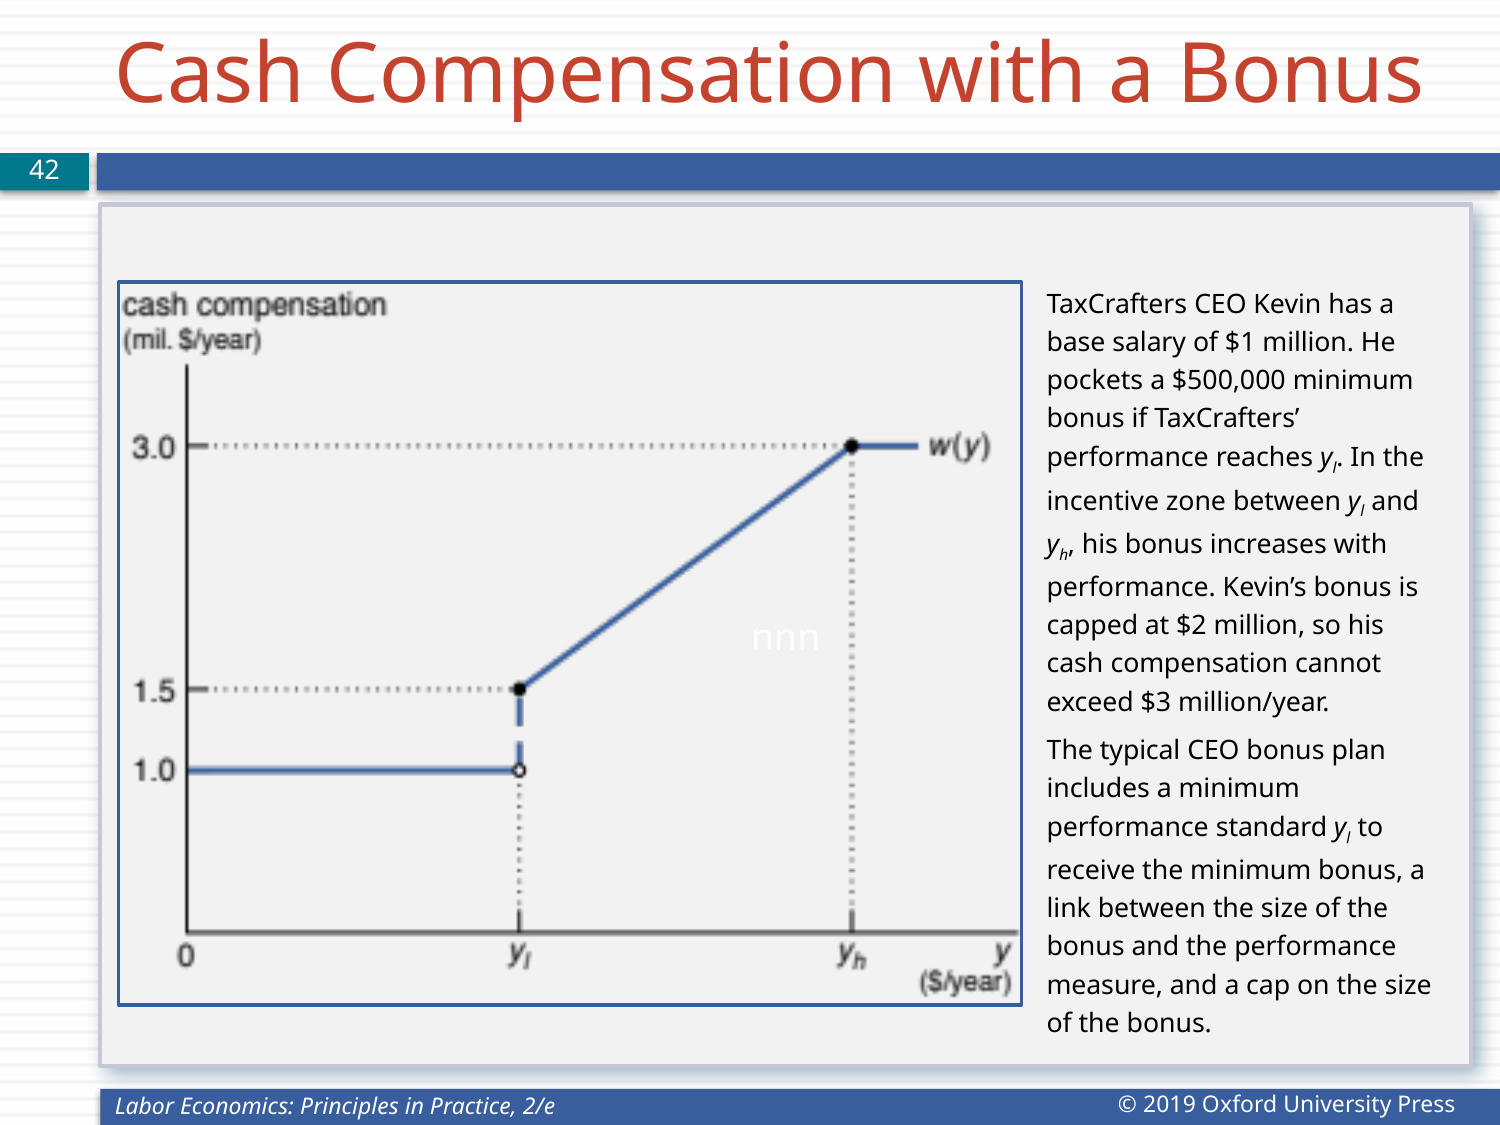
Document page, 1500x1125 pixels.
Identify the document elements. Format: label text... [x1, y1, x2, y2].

title Cash Compensation with a Bonus [99, 1, 1472, 136]
slide_number Labor Economics: Principles in Practice, 2/e [99, 1090, 745, 1125]
slide_number 41 [0, 153, 89, 191]
list TaxCrafters CEO Kevin has a base salary of $1 million. He pockets a $500,000 minimum bonus if TaxCrafters’ performance reaches yl. In the incentive zone between yl and yh, his bonus increases with performance. Kevin’s bonus is capped at $2 million, so his cash compensation cannot exceed $3 million/year. The typical CEO bonus plan includes a minimum performance standard yl to receive the minimum bonus, a link between the size of the bonus and the performance measure, and a cap on the size of the bonus. [1031, 272, 1459, 1053]
footer © 2019 Oxford University Press [825, 1090, 1471, 1125]
picture [119, 283, 1021, 1004]
